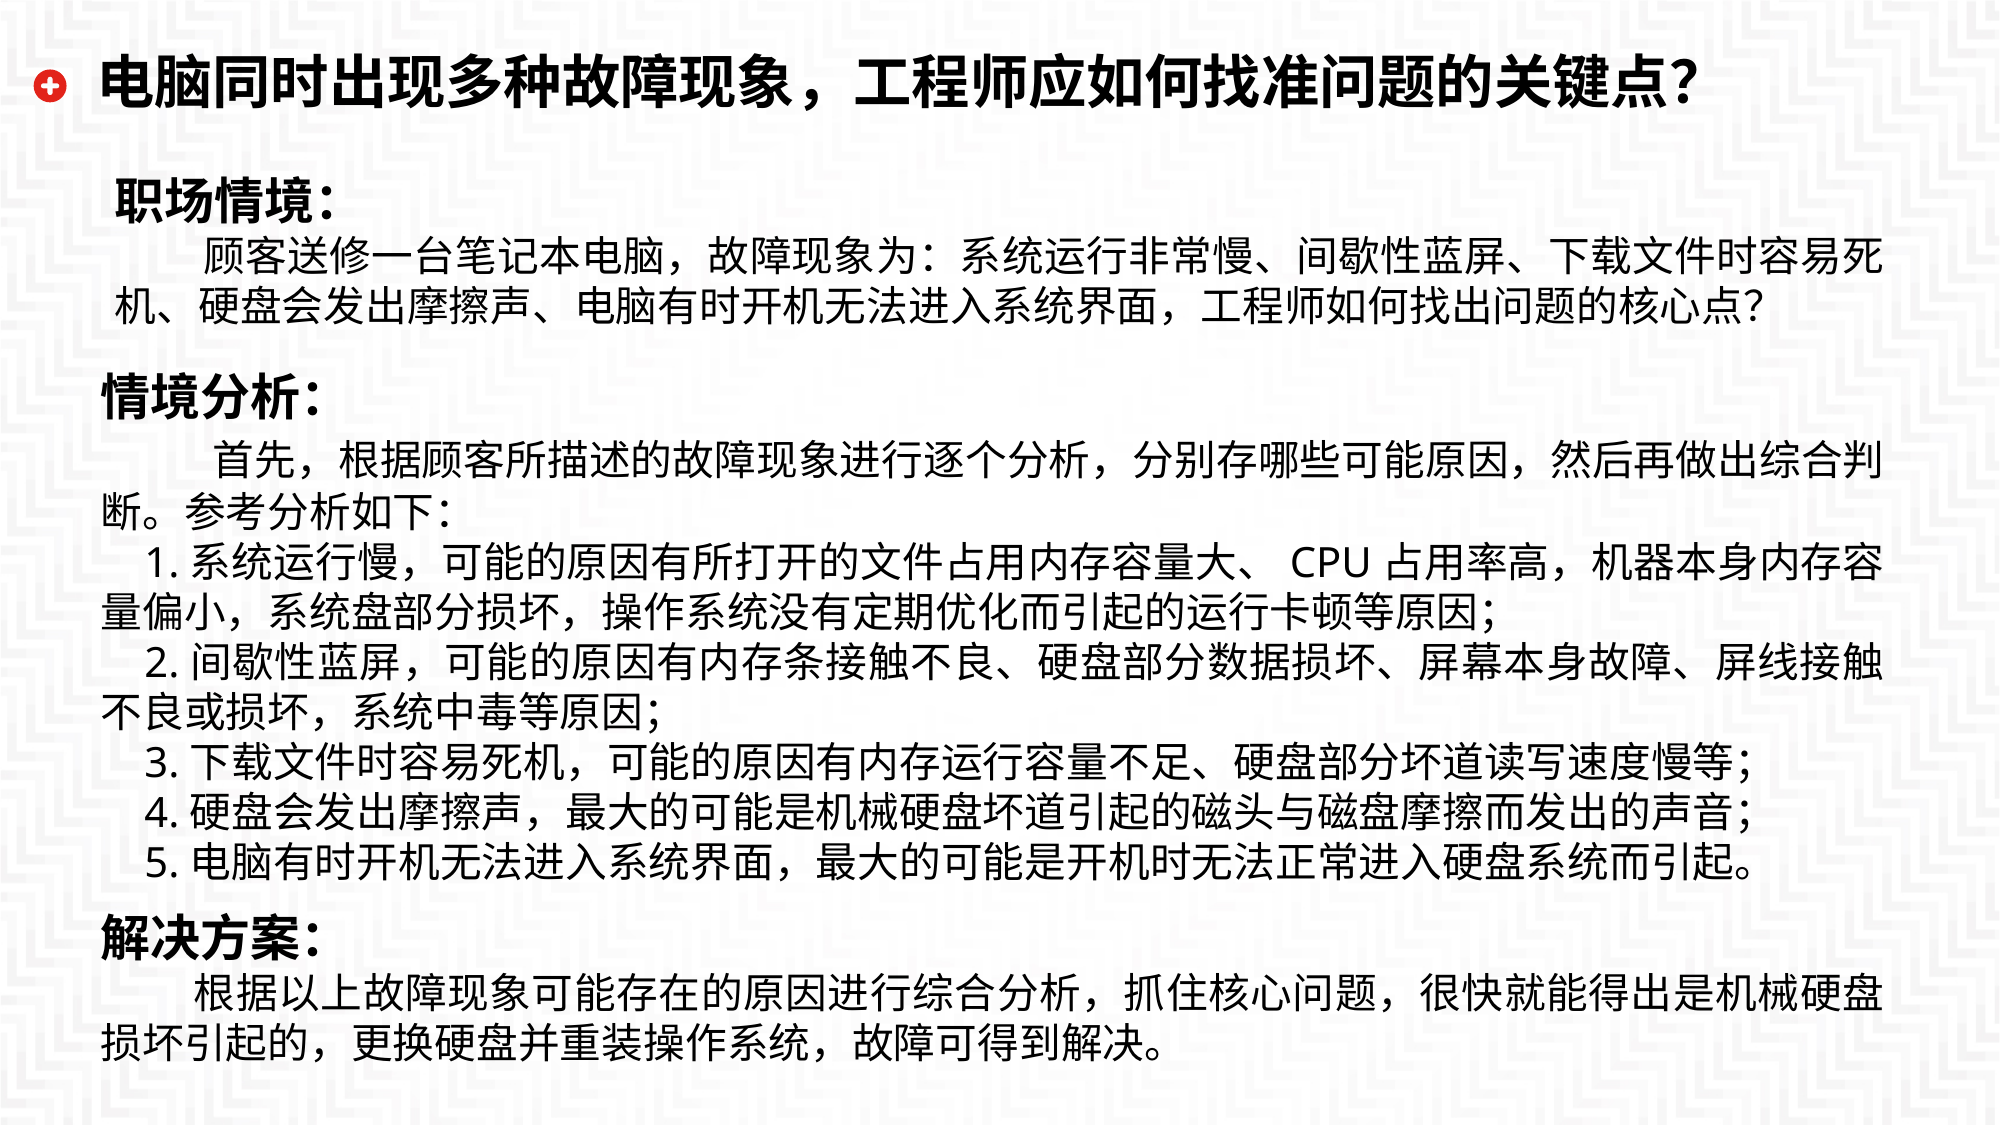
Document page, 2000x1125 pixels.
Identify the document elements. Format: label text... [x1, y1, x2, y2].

picture [0, 0, 2000, 1125]
text_box 情境分析： 首先，根据顾客所描述的故障现象进行逐个分析，分别存哪些可能原因，然后再做出综合判断。参考分析如下： 1.系统运行慢，可能的原因有所打开的文件占用内存容量大、CPU占用率高，机器本身内存容量偏小，系统盘部分损坏，操作系统没有定期优化而引起的运行卡顿等原因； 2.间歇性蓝屏，可能的原因有内存条接触不良、硬盘部分数据损坏、屏幕本身故障、屏线接触不良或损坏，系统中毒等原因； 3.下载文件时容易死机，可能的原因有内存运行容量不足、硬盘部分坏道读写速度慢等； 4.硬盘会发出摩擦声，最大的可能是机械硬盘坏道引起的磁头与磁盘摩擦而发出的声音； 5.电脑有时开机无法进入系统界面，最大的可能是开机时无法正常进入硬盘系统而引起。 [85, 357, 1900, 893]
text_box 电脑同时出现多种故障现象，工程师应如何找准问题的关键点？ [85, 18, 1721, 144]
text_box 解决方案： 根据以上故障现象可能存在的原因进行综合分析，抓住核心问题，很快就能得出是机械硬盘损坏引起的，更换硬盘并重装操作系统，故障可得到解决。 [85, 899, 1900, 1074]
text_box 职场情境： 顾客送修一台笔记本电脑，故障现象为：系统运行非常慢、间歇性蓝屏、下载文件时容易死机、硬盘会发出摩擦声、电脑有时开机无法进入系统界面，工程师如何找出问题的核心点？ [100, 162, 1900, 337]
